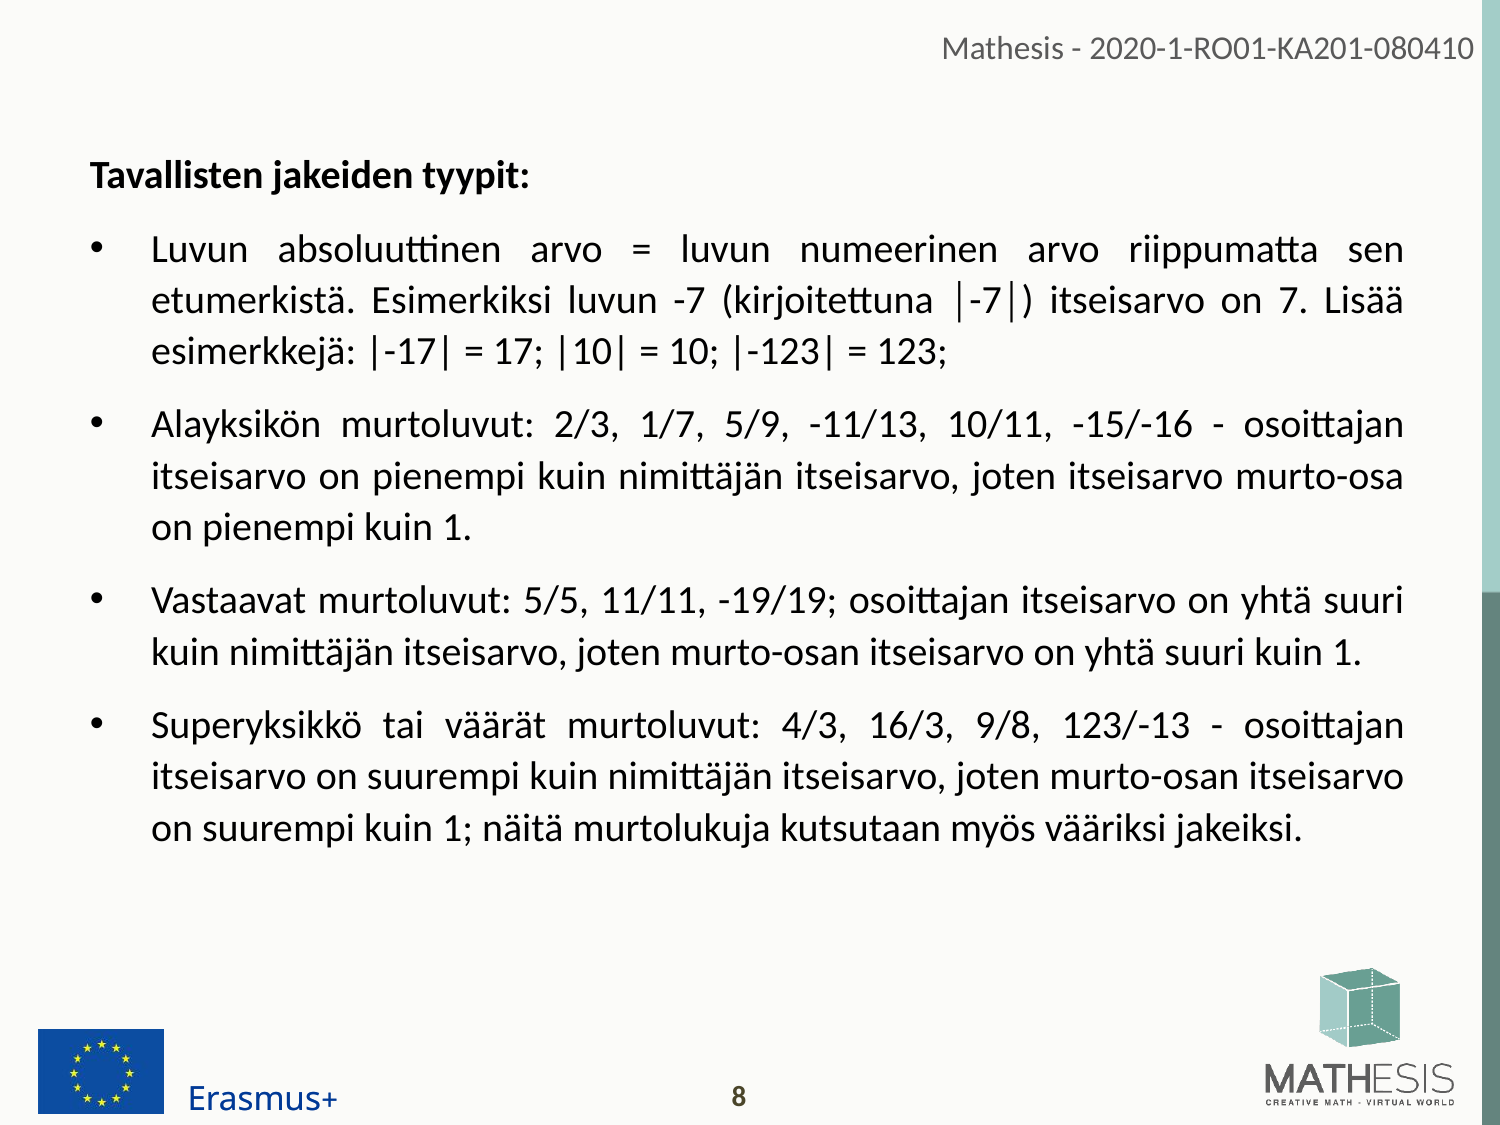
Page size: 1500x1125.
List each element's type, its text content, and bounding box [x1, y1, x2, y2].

list Tavallisten jakeiden tyypit: Luvun absoluuttinen arvo = luvun numeerinen arvo riippumatta sen etumerkistä. Esimerkiksi luvun -7 (kirjoitettuna │-7│) itseisarvo on 7. Lisää esimerkkejä: |-17| = 17; |10| = 10; |-123| = 123; Alayksikön murtoluvut: 2/3, 1/7, 5/9, -11/13, 10/11, -15/-16 - osoittajan itseisarvo on pienempi kuin nimittäjän itseisarvo, joten itseisarvo murto-osa on pienempi kuin 1. Vastaavat murtoluvut: 5/5, 11/11, -19/19; osoittajan itseisarvo on yhtä suuri kuin nimittäjän itseisarvo, joten murto-osan itseisarvo on yhtä suuri kuin 1. Superyksikkö tai väärät murtoluvut: 4/3, 16/3, 9/8, 123/-13 - osoittajan itseisarvo on suurempi kuin nimittäjän itseisarvo, joten murto-osan itseisarvo on suurempi kuin 1; näitä murtolukuja kutsutaan myös vääriksi jakeiksi. [75, 138, 1425, 881]
picture [38, 1029, 164, 1114]
